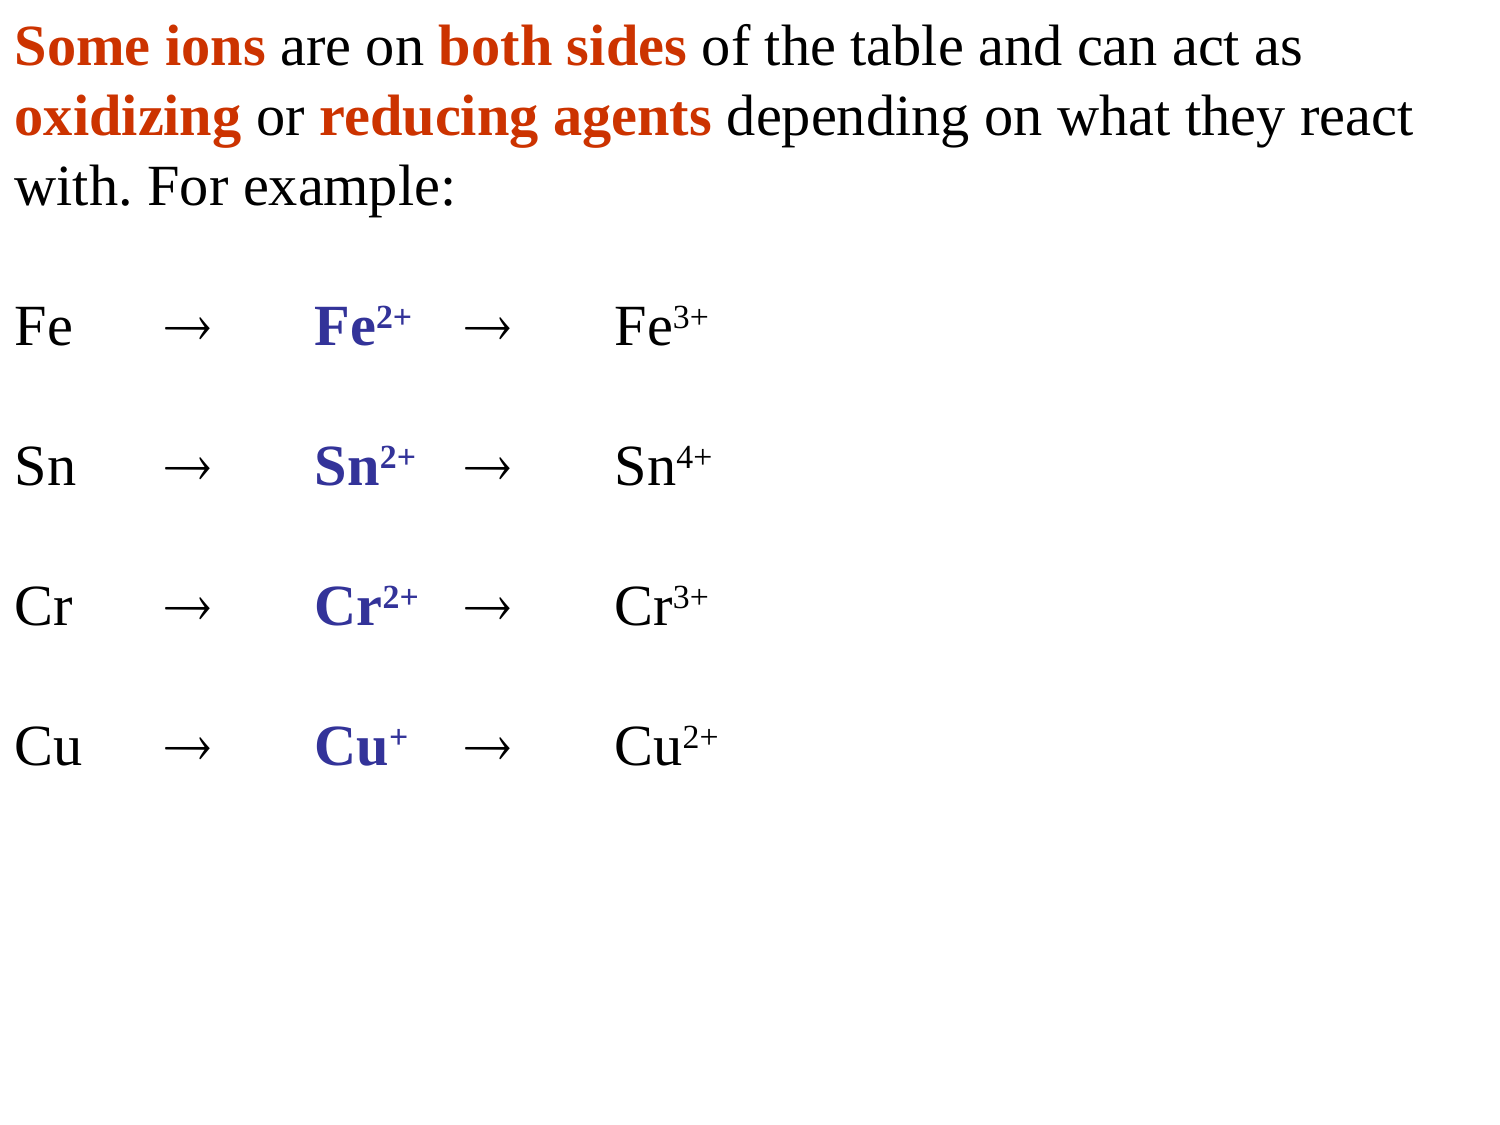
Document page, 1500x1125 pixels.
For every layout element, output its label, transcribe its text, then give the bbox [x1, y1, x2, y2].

text_box Some ions are on both sides of the table and can act as oxidizing or reducing agents depending on what they react with. For example: Fe  Fe2+  Fe3+ Sn  Sn2+  Sn4+ Cr  Cr2+  Cr3+ Cu  Cu+  Cu2+ [0, 0, 1500, 785]
